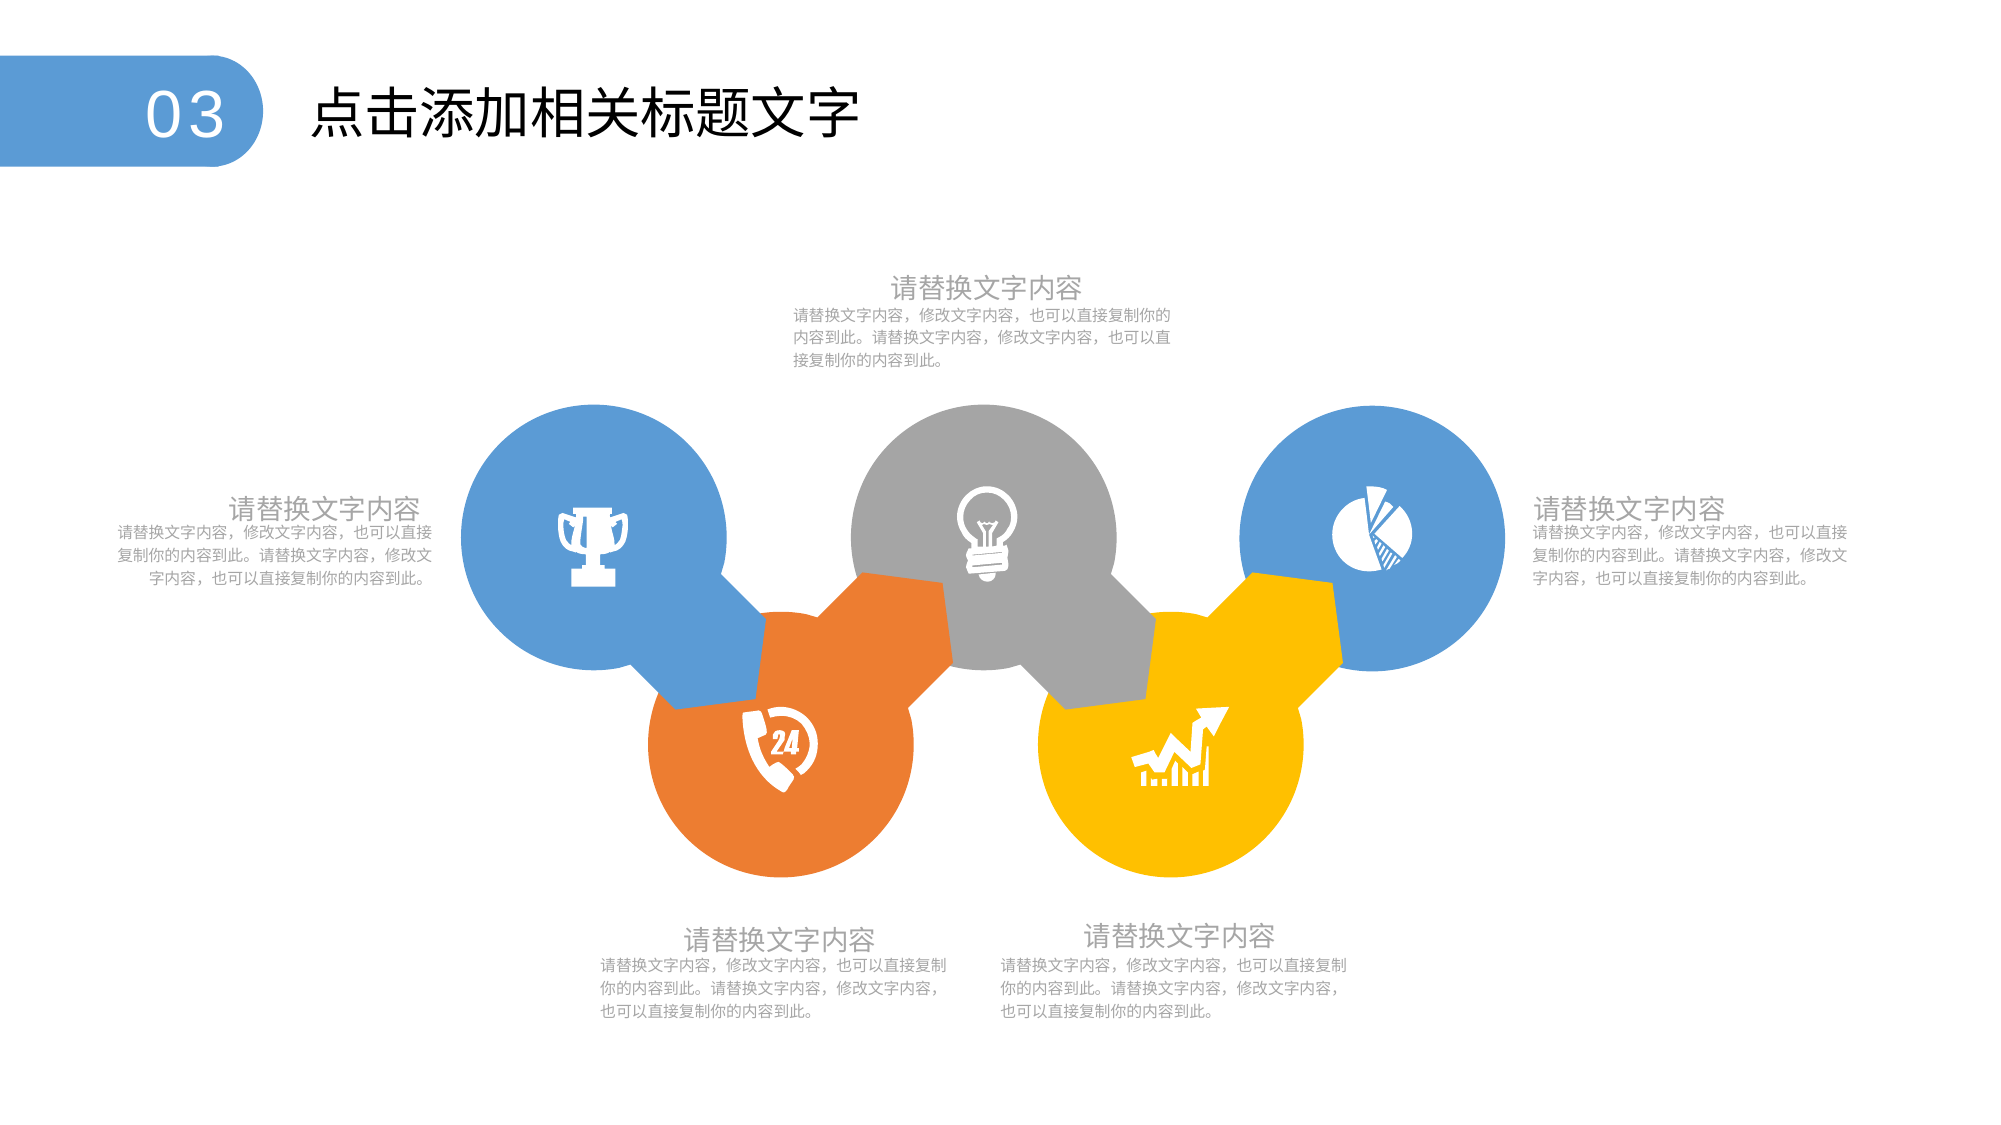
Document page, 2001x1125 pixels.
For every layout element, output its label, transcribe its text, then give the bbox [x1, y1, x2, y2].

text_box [494, 390, 761, 753]
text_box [985, 904, 1375, 1029]
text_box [1023, 577, 1386, 844]
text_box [0, 55, 318, 167]
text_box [633, 577, 996, 844]
text_box 点击添加相关标题文字 [318, 70, 910, 152]
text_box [92, 477, 447, 597]
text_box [884, 390, 1151, 753]
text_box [1517, 477, 1863, 597]
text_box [585, 908, 975, 1029]
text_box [778, 257, 1196, 379]
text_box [1239, 405, 1506, 672]
